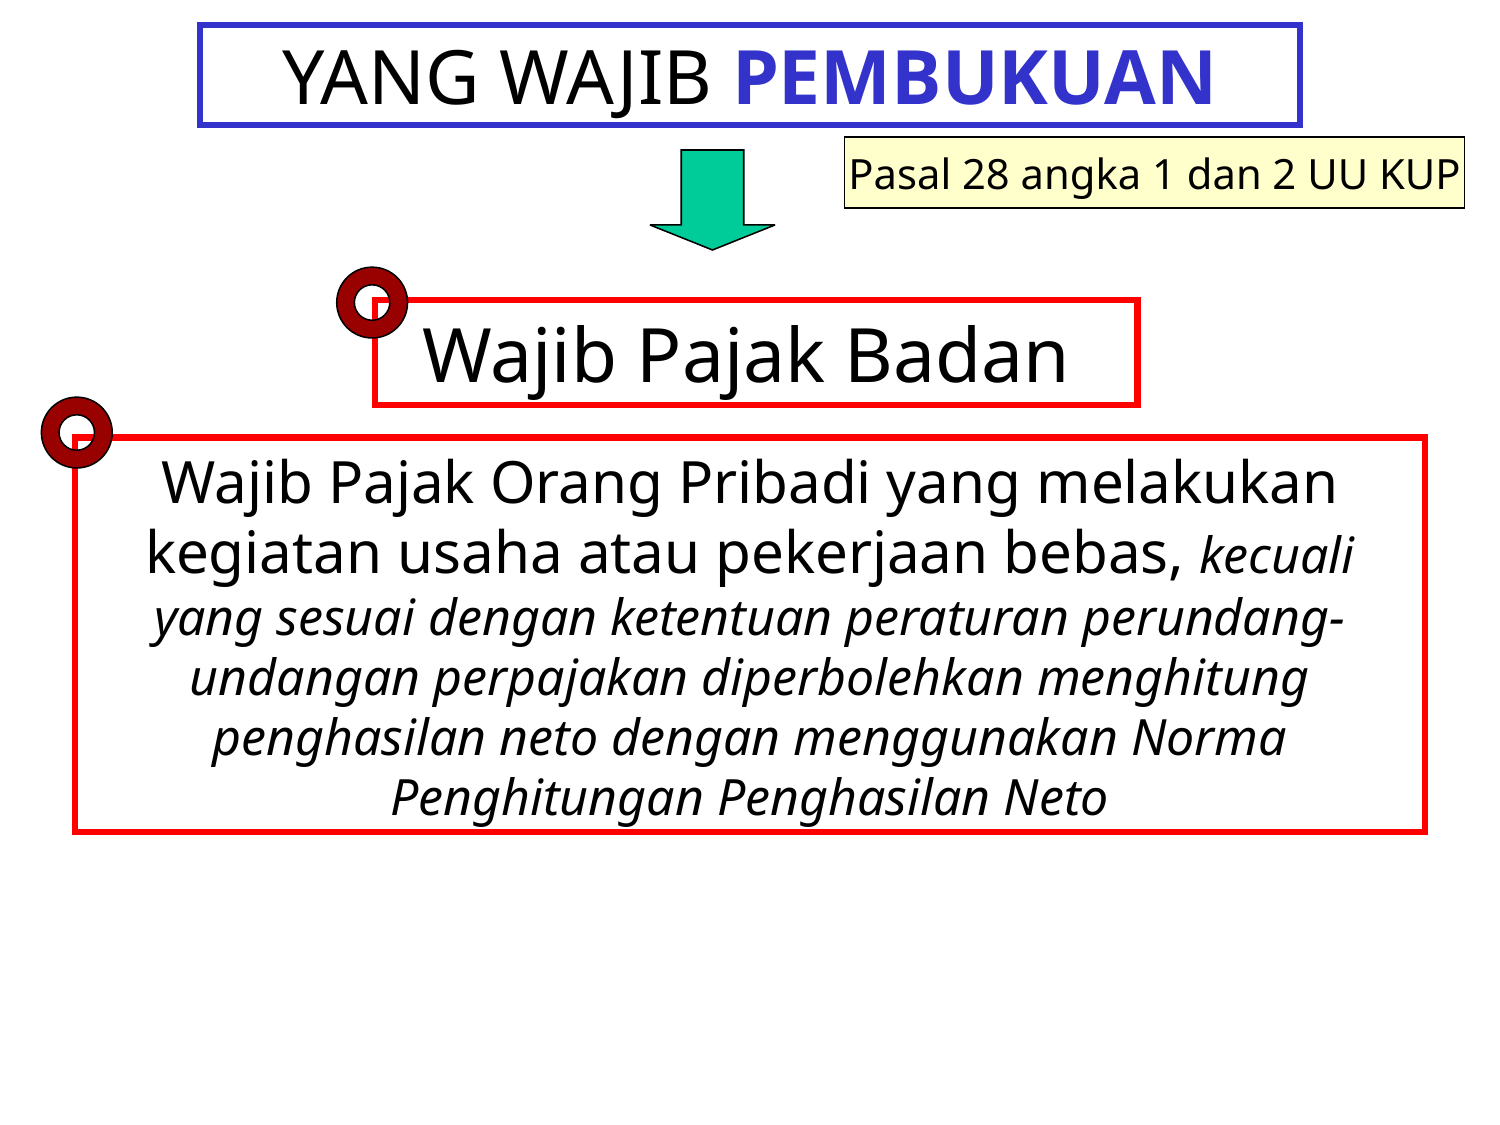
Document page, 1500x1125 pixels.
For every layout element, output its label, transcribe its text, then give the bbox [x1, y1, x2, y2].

text_box [650, 149, 776, 250]
text_box Wajib Pajak Badan [374, 299, 1138, 405]
text_box Pasal 28 angka 1 dan 2 UU KUP [844, 137, 1465, 208]
title YANG WAJIB PEMBUKUAN [199, 24, 1301, 126]
text_box Wajib Pajak Orang Pribadi yang melakukan kegiatan usaha atau pekerjaan bebas, kecuali yang sesuai dengan ketentuan peraturan perundang-undangan perpajakan diperbolehkan menghitung penghasilan neto dengan menggunakan Norma Penghitungan Penghasilan Neto [74, 437, 1425, 833]
text_box [41, 397, 113, 468]
text_box [336, 267, 408, 338]
